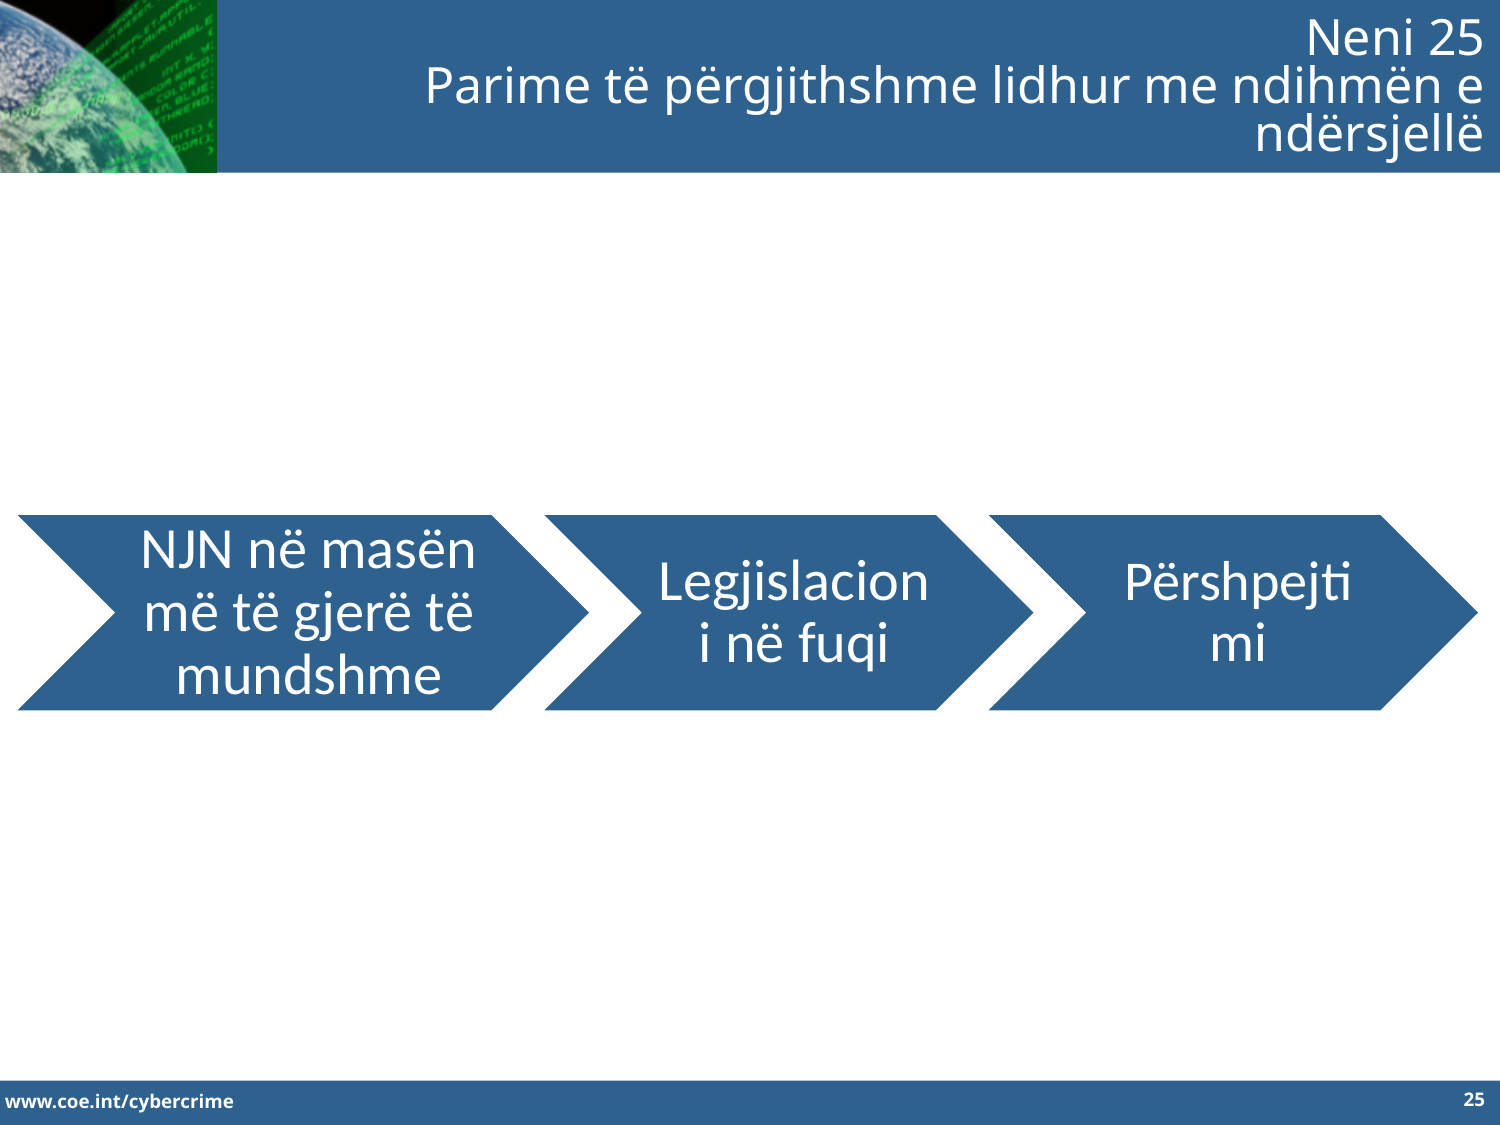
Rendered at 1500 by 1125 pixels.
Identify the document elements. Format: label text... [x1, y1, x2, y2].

picture [0, 1, 217, 173]
text_box Neni 25 Parime të përgjithshme lidhur me ndihmën e ndërsjellë [252, 13, 1500, 166]
slide_number 25 [1149, 1079, 1500, 1125]
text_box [14, 162, 1480, 1064]
